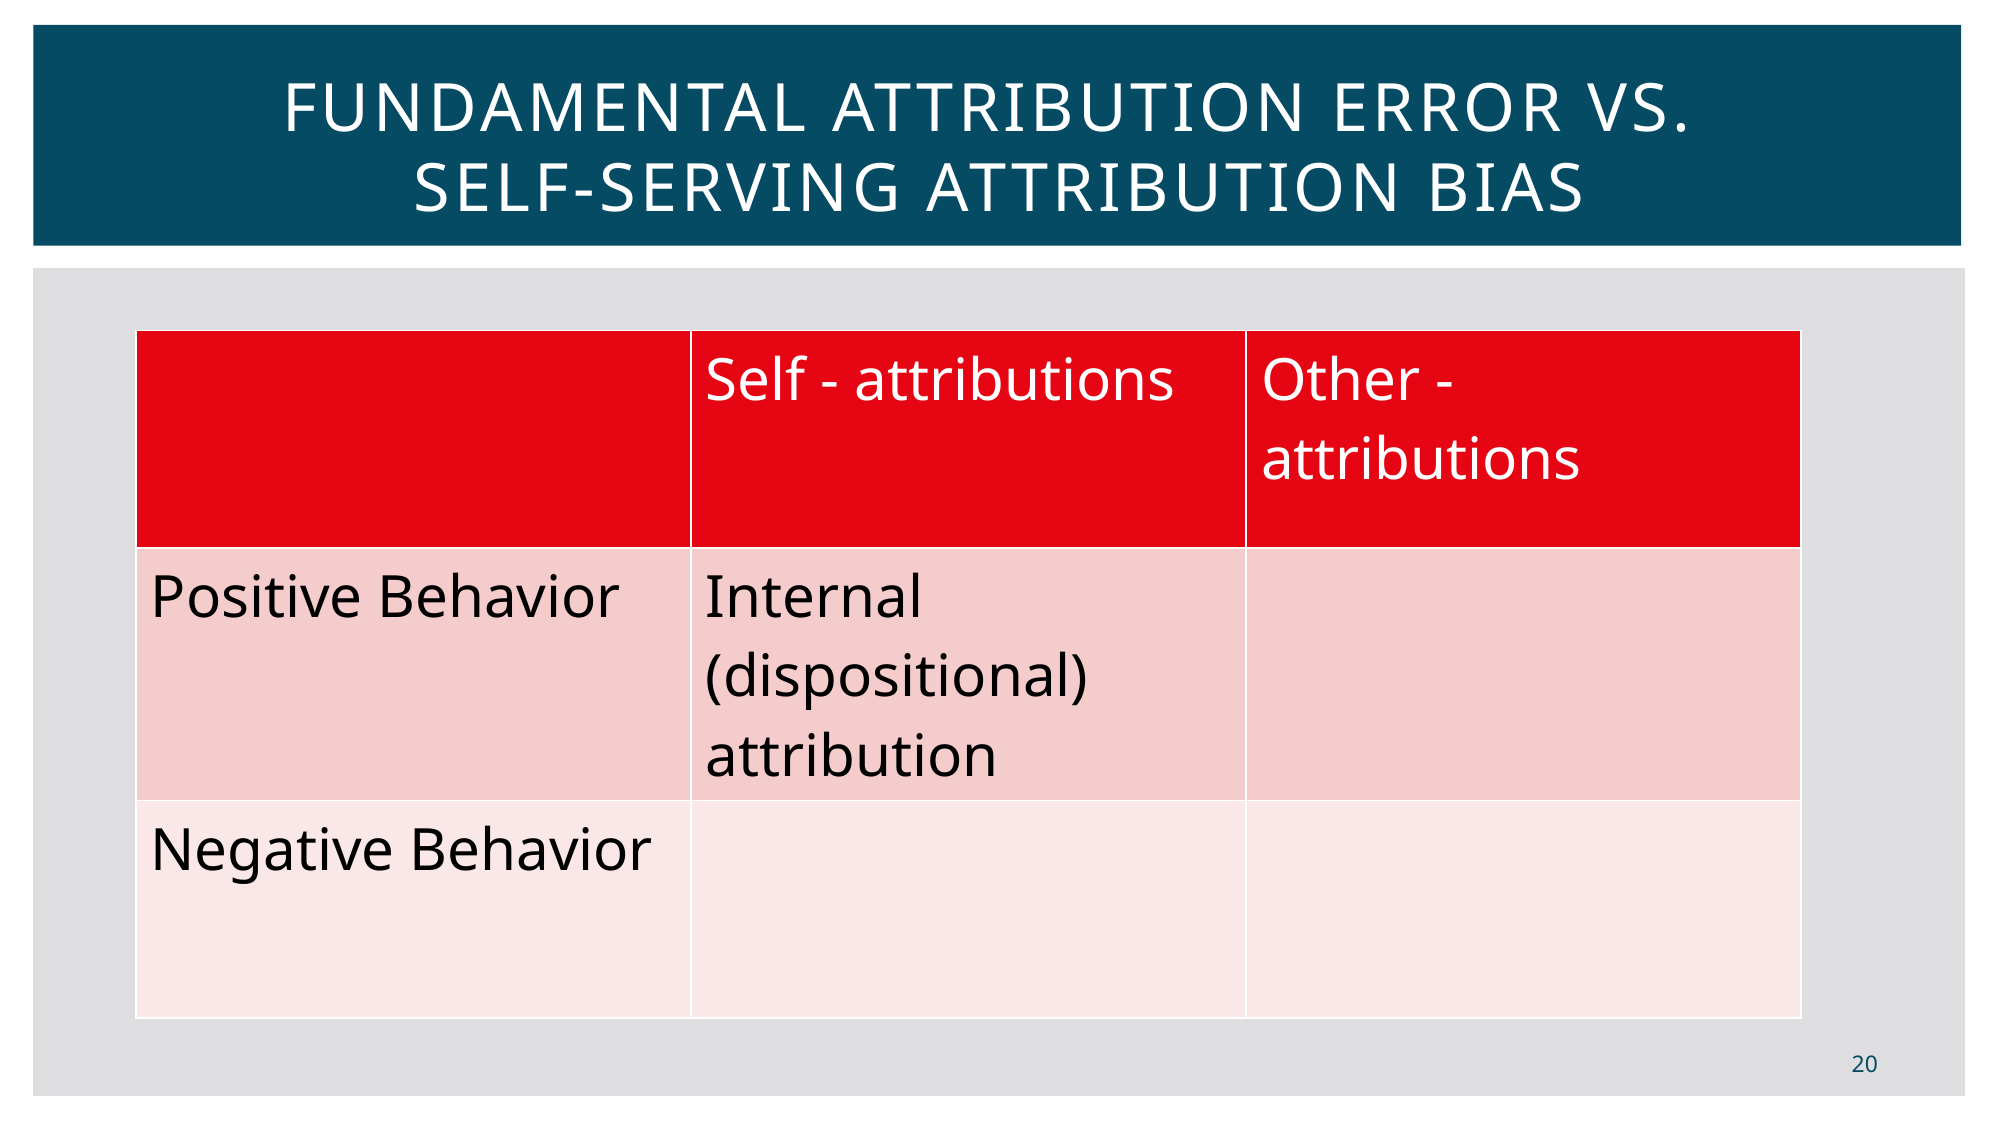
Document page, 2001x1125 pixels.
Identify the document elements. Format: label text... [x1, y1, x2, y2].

table_header Self - attributions [692, 331, 1245, 547]
table_cell Positive Behavior [137, 549, 690, 800]
table_cell [1247, 549, 1800, 800]
table_cell [692, 801, 1245, 1017]
title Fundamental Attribution error VS. Self-serving attribution bias [83, 58, 1917, 232]
table_header [137, 331, 690, 547]
slide_number 20 [1800, 1041, 1930, 1089]
table_header Other - attributions [1247, 331, 1800, 547]
table_cell Internal (dispositional) attribution [692, 549, 1245, 800]
table_cell Negative Behavior [137, 801, 690, 1017]
table_cell [1247, 801, 1800, 1017]
